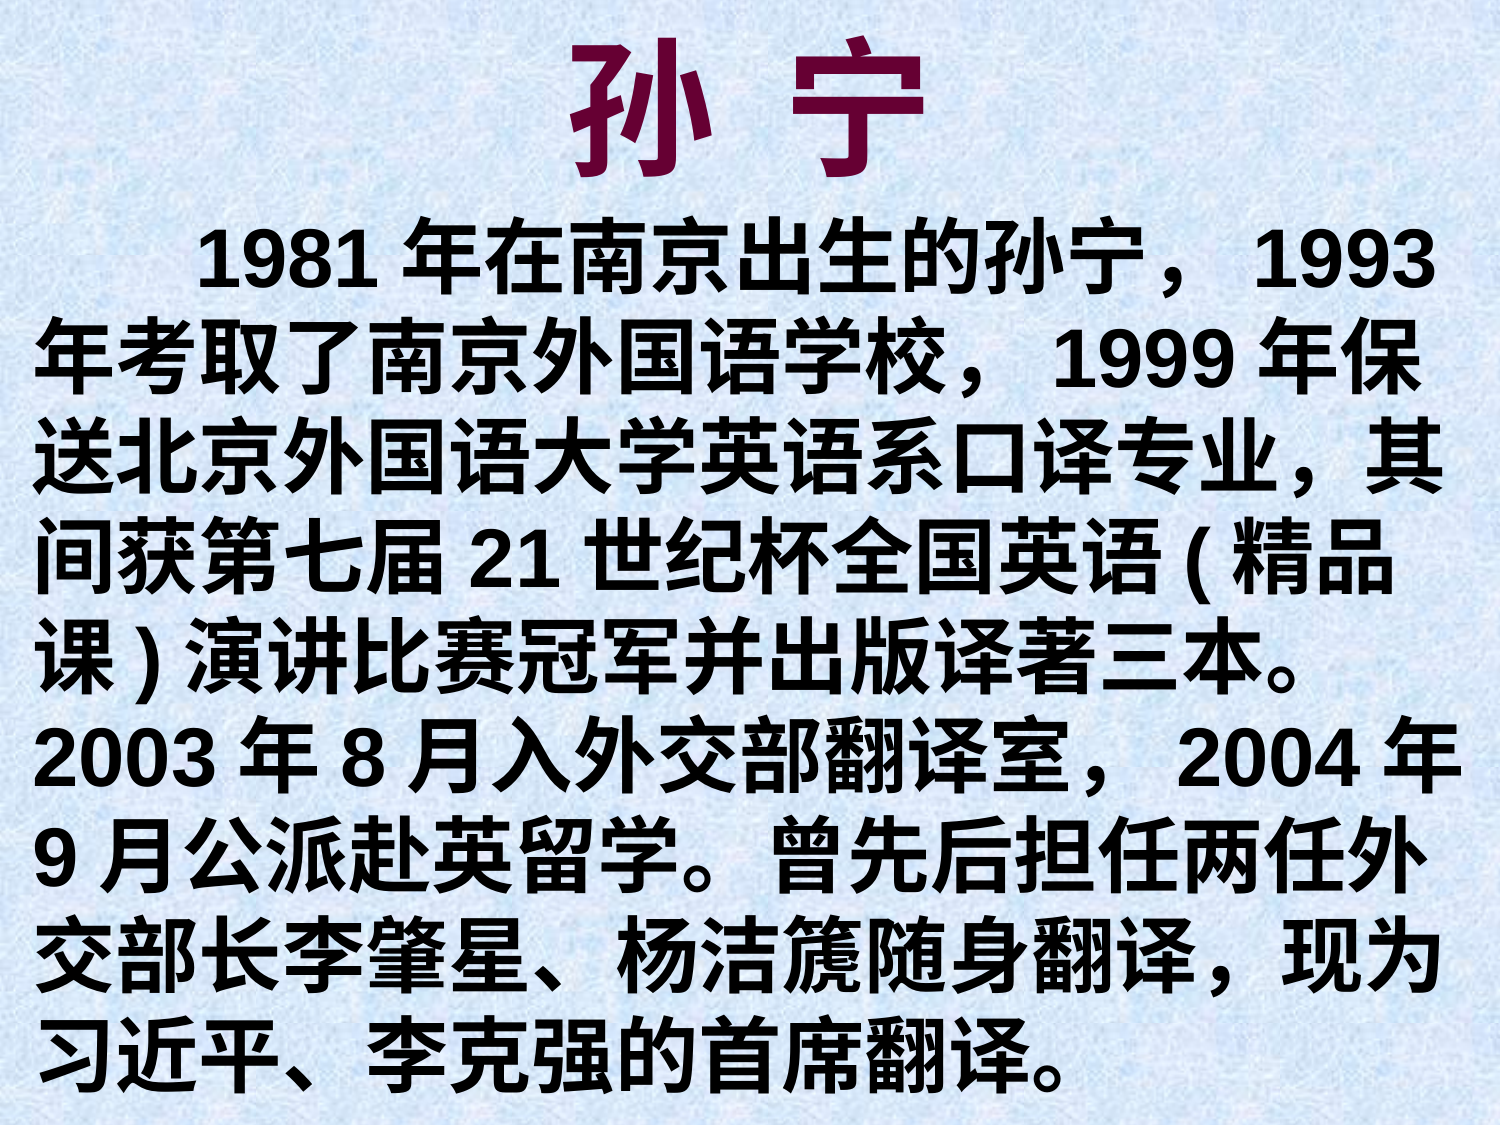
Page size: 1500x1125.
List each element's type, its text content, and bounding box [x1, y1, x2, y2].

text_box 孙 宁 [550, 7, 983, 196]
text_box 1981年在南京出生的孙宁，1993年考取了南京外国语学校，1999年保送北京外国语大学英语系口译专业，其间获第七届21世纪杯全国英语(精品课)演讲比赛冠军并出版译著三本。 2003年8月入外交部翻译室，2004年9月公派赴英留学。曾先后担任两任外交部长李肇星、杨洁篪随身翻译，现为习近平、李克强的首席翻译。 [17, 196, 1483, 1111]
picture [0, 0, 1500, 1125]
